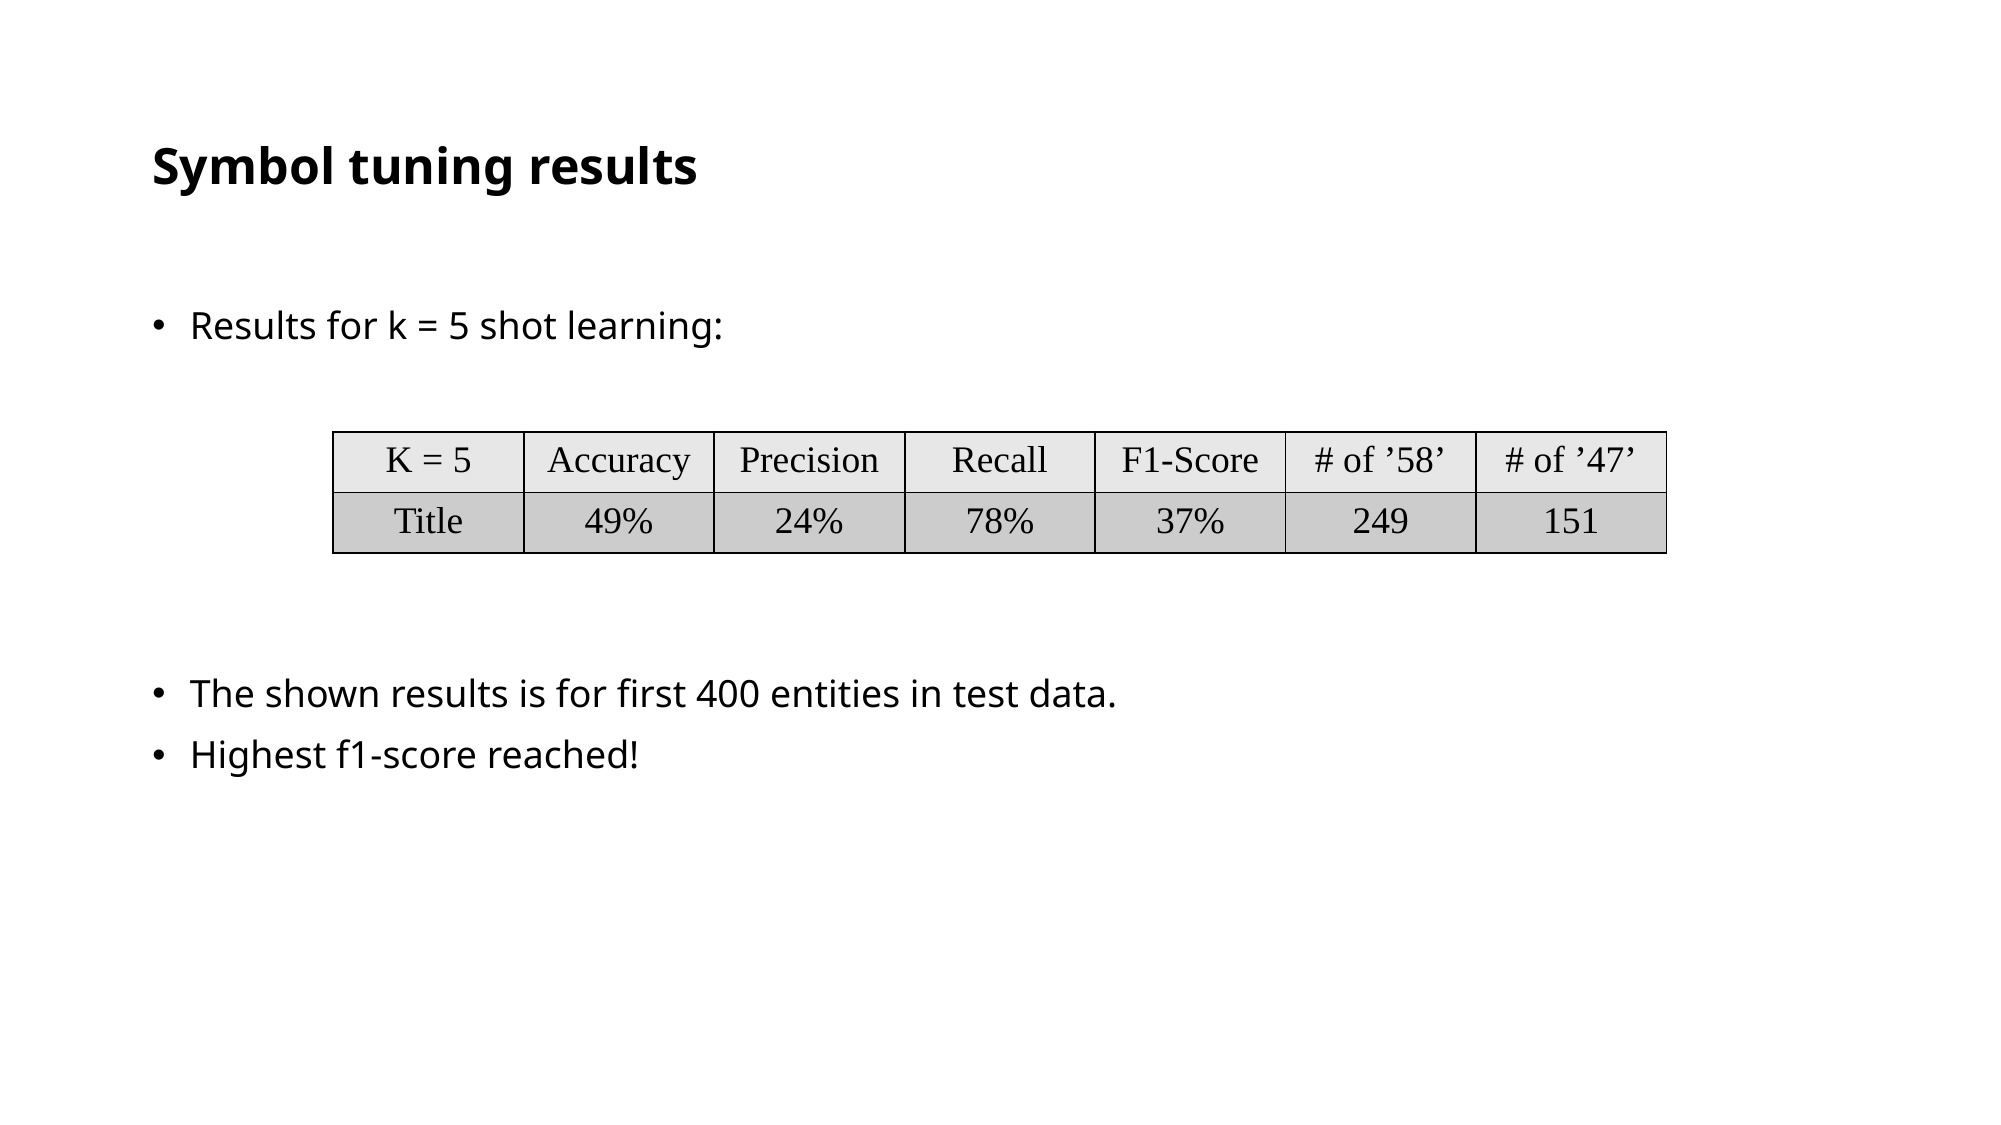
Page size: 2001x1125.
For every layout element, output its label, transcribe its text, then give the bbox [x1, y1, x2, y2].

table_header # of ’47’ [1477, 433, 1666, 492]
table_cell 24% [715, 493, 904, 552]
table_header F1-Score [1096, 433, 1285, 492]
table_cell Title [334, 493, 523, 552]
table_header Accuracy [525, 433, 713, 492]
table_cell 78% [906, 493, 1094, 552]
list Results for k = 5 shot learning: The shown results is for first 400 entities in test data. Highest f1-score reached! [137, 299, 1863, 1014]
table_cell 49% [525, 493, 713, 552]
table_header # of ’58’ [1286, 433, 1475, 492]
title Symbol tuning results [137, 59, 1863, 278]
table_cell 249 [1286, 493, 1475, 552]
table_cell 151 [1477, 493, 1666, 552]
table_header K = 5 [334, 433, 523, 492]
table_header Precision [715, 433, 904, 492]
table_header Recall [906, 433, 1094, 492]
table_cell 37% [1096, 493, 1285, 552]
